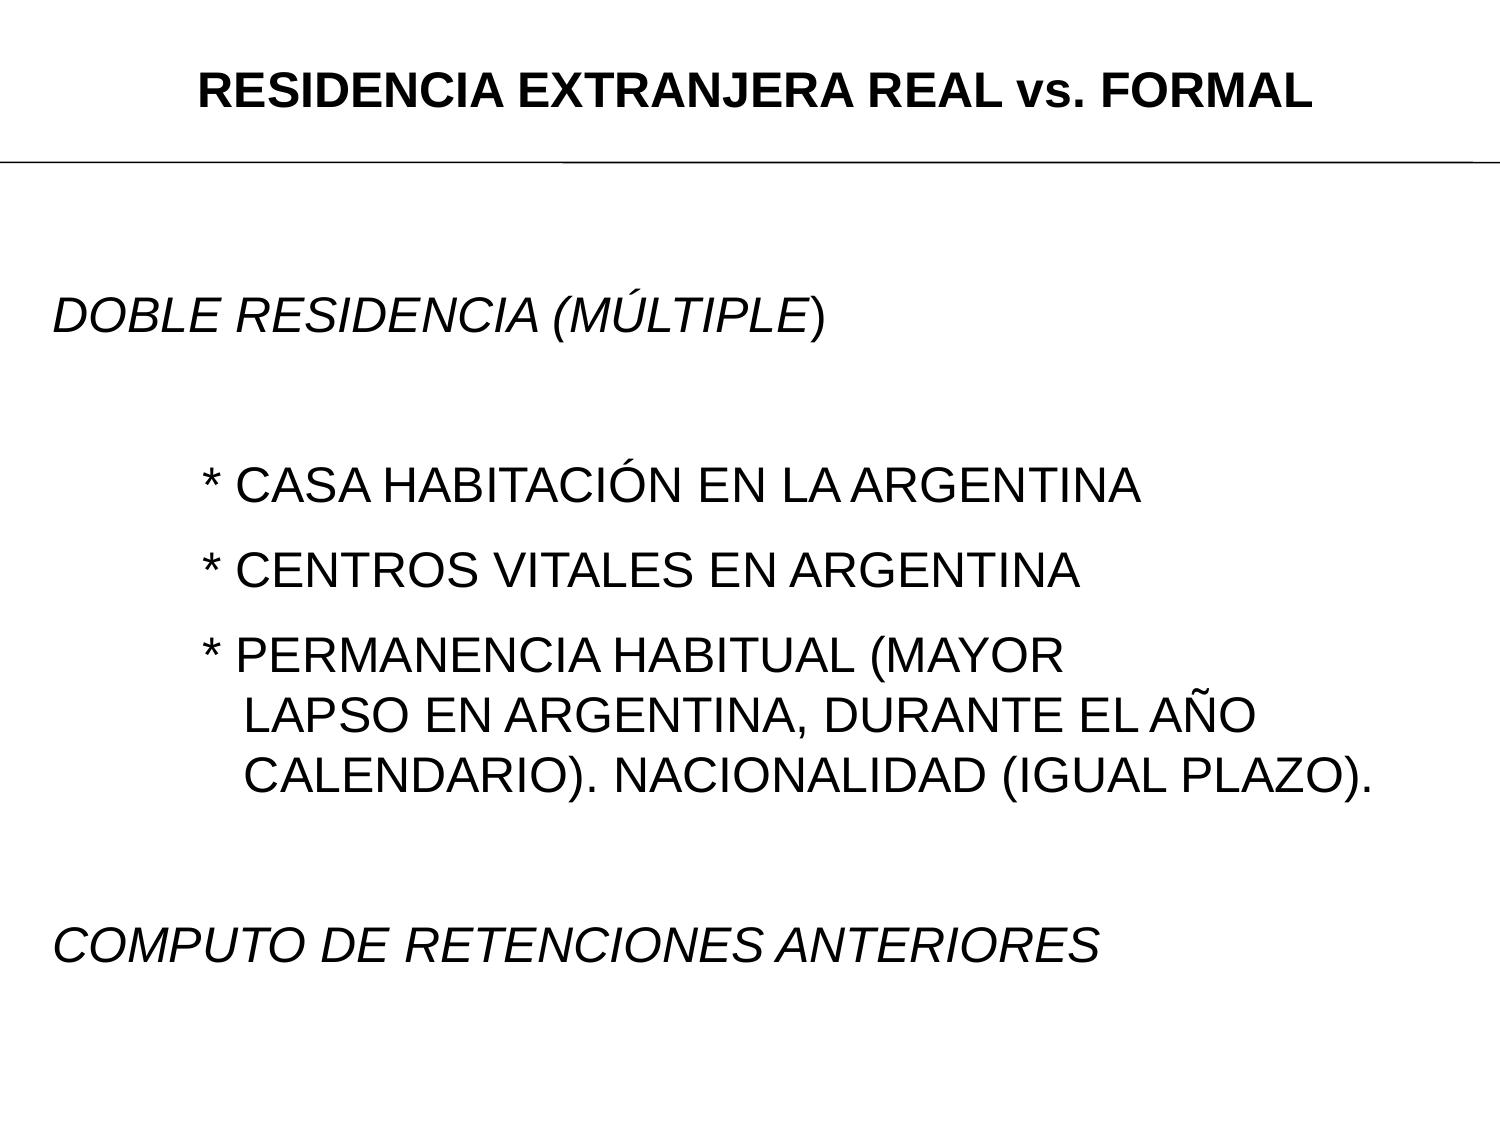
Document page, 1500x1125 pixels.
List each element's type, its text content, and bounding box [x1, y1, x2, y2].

text_box DOBLE RESIDENCIA (MÚLTIPLE) * CASA HABITACIÓN EN LA ARGENTINA * CENTROS VITALES EN ARGENTINA * PERMANENCIA HABITUAL (MAYOR LAPSO EN ARGENTINA, DURANTE EL AÑO CALENDARIO). NACIONALIDAD (IGUAL PLAZO). COMPUTO DE RETENCIONES ANTERIORES [37, 274, 1450, 980]
text_box RESIDENCIA EXTRANJERA REAL vs. FORMAL [99, 49, 1413, 125]
